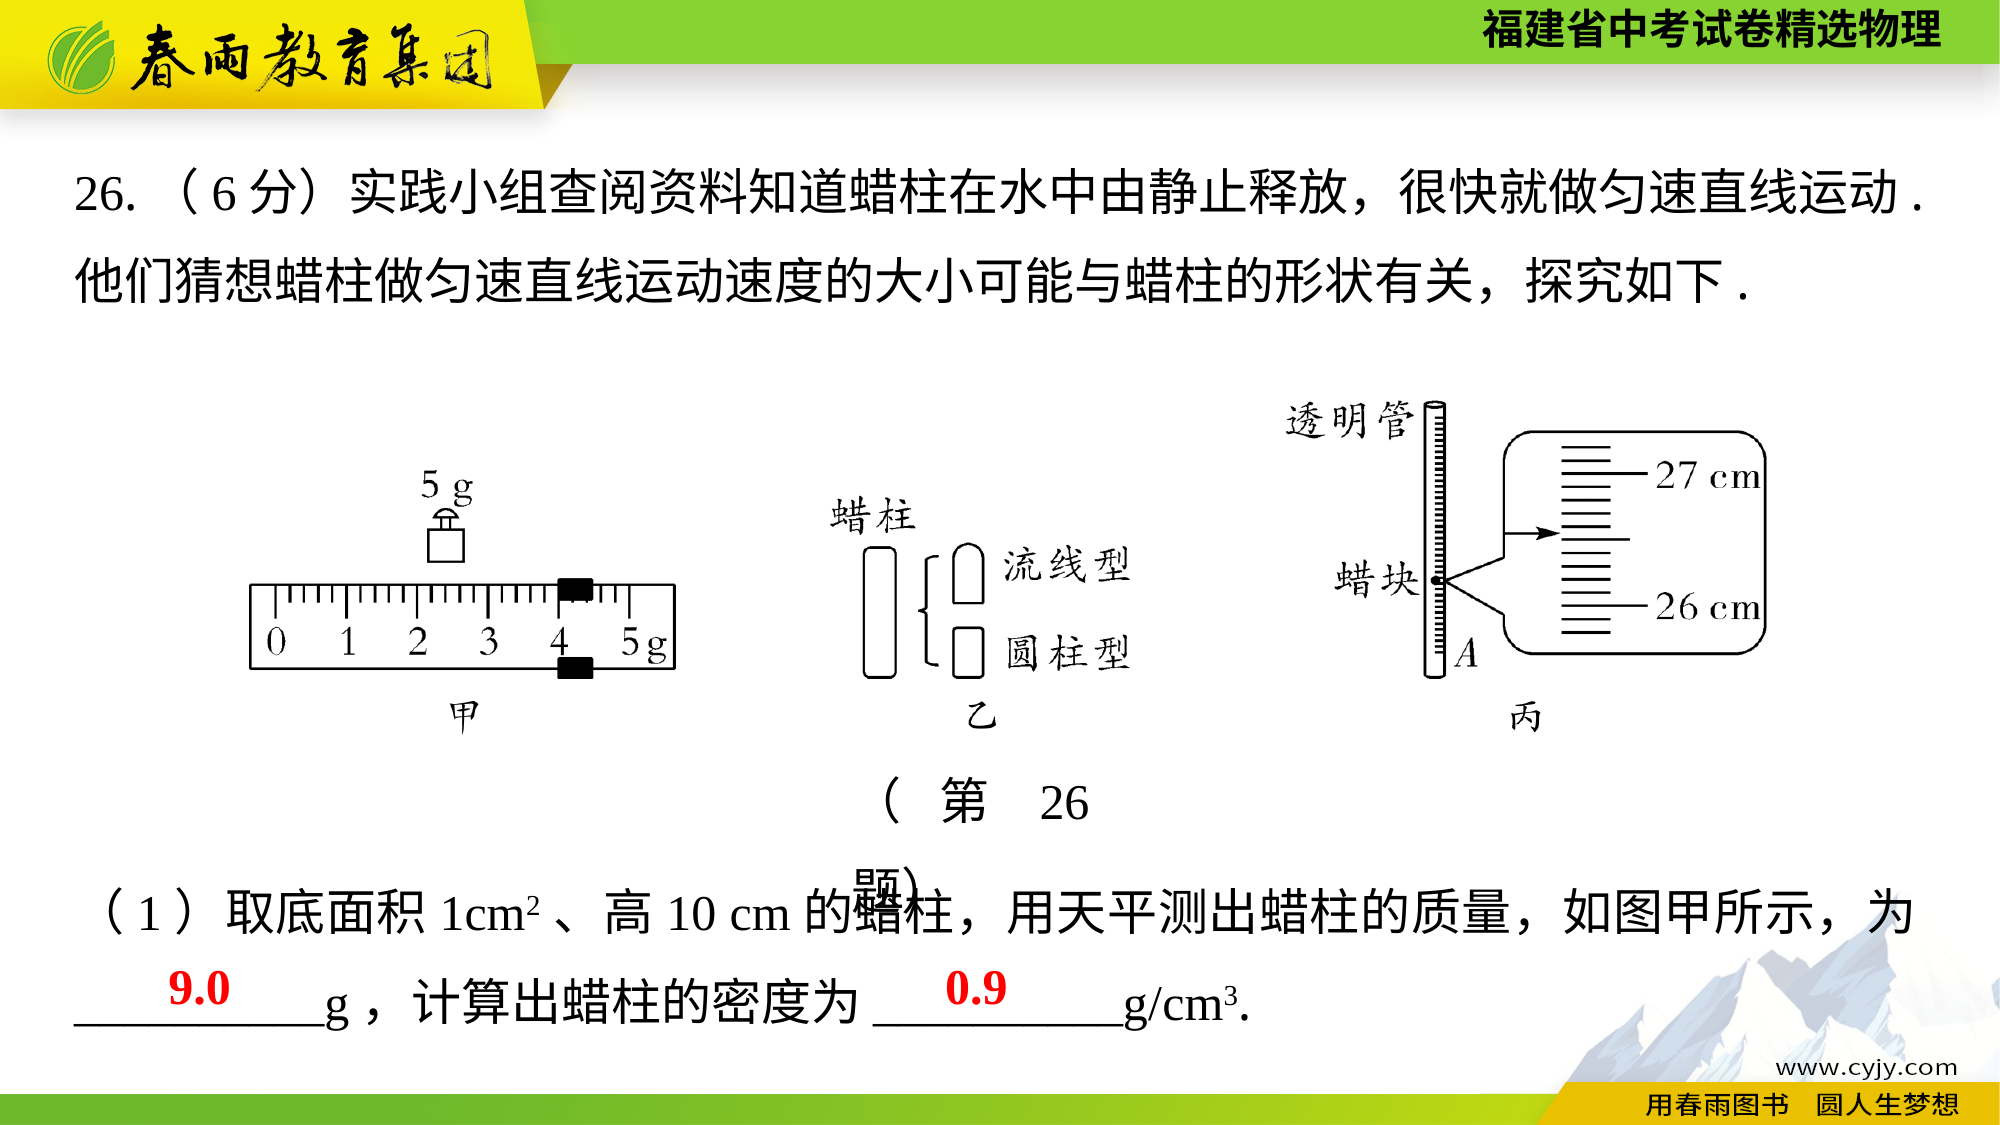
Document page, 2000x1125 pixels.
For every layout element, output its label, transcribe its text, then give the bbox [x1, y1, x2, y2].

picture [0, 0, 2000, 1125]
text_box （第26题） [836, 748, 1117, 838]
text_box 9.0 [91, 947, 308, 1023]
list 26.（6分）实践小组查阅资料知道蜡柱在水中由静止释放，很快就做匀速直线运动.他们猜想蜡柱做匀速直线运动速度的大小可能与蜡柱的形状有关，探究如下. （1）取底面积1cm2、高10 cm的蜡柱，用天平测出蜡柱的质量，如图甲所示，为__________g，计算出蜡柱的密度为__________g/cm3. [59, 122, 1944, 1047]
text_box 0.9 [930, 947, 1023, 1023]
